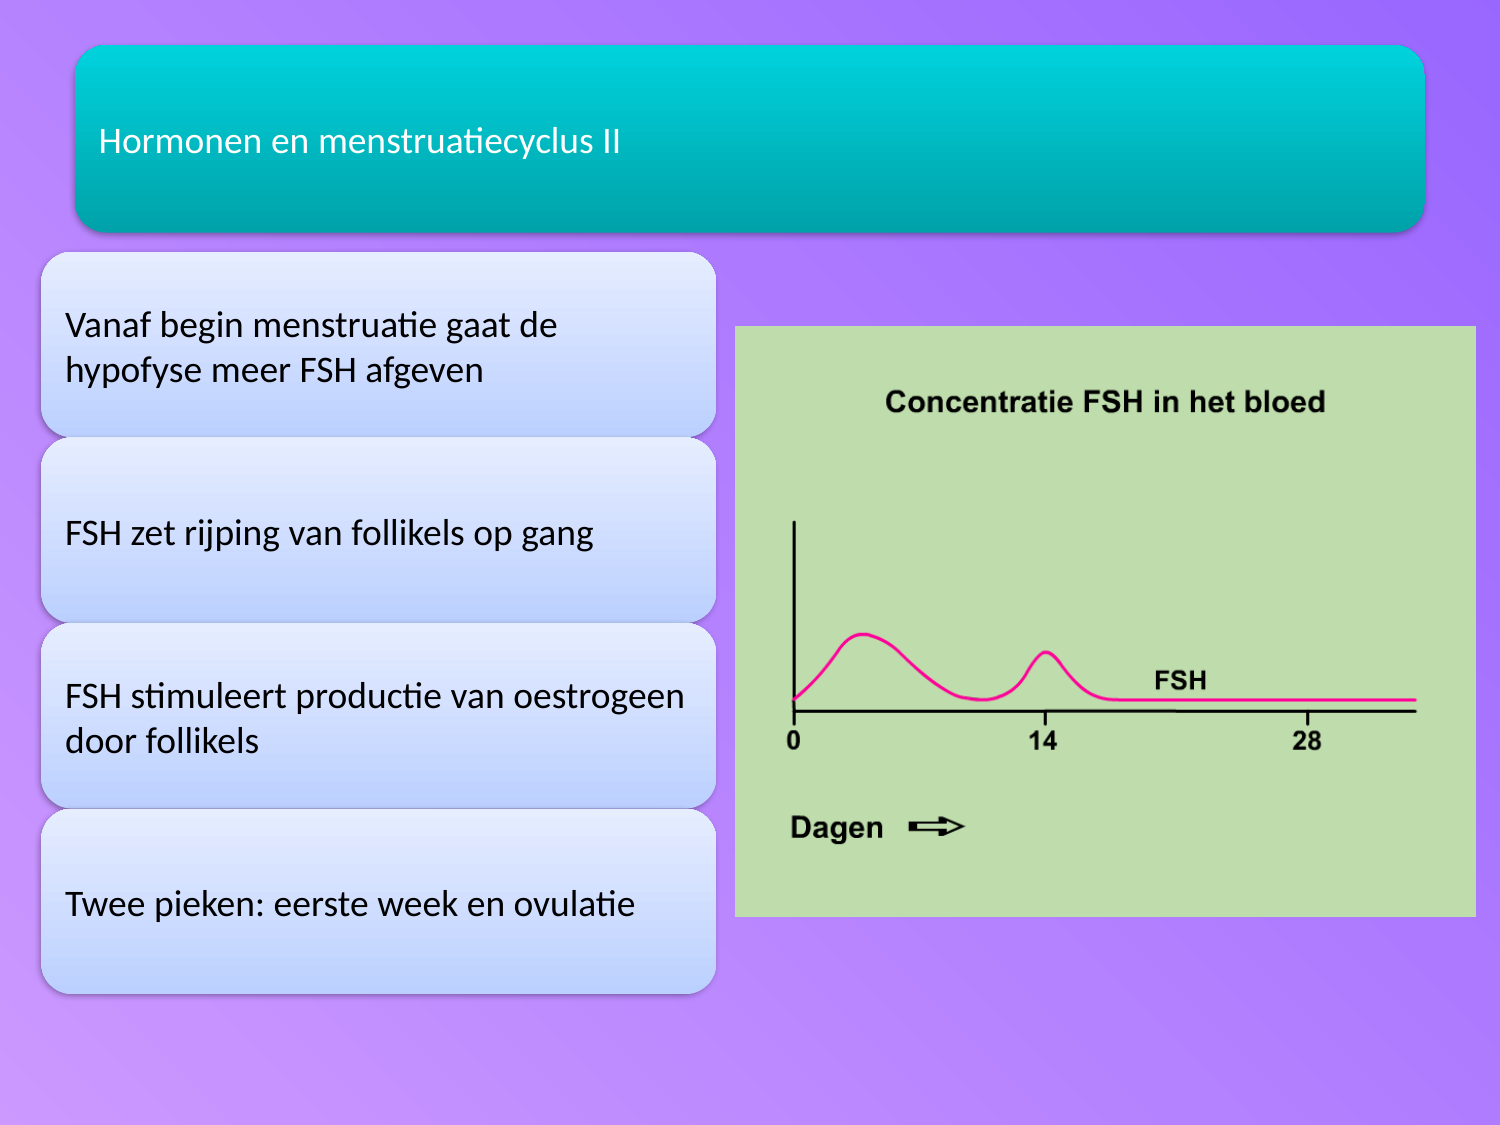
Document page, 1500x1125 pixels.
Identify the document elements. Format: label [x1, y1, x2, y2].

picture [734, 326, 1476, 918]
text_box [74, 44, 1426, 233]
list [40, 251, 717, 995]
